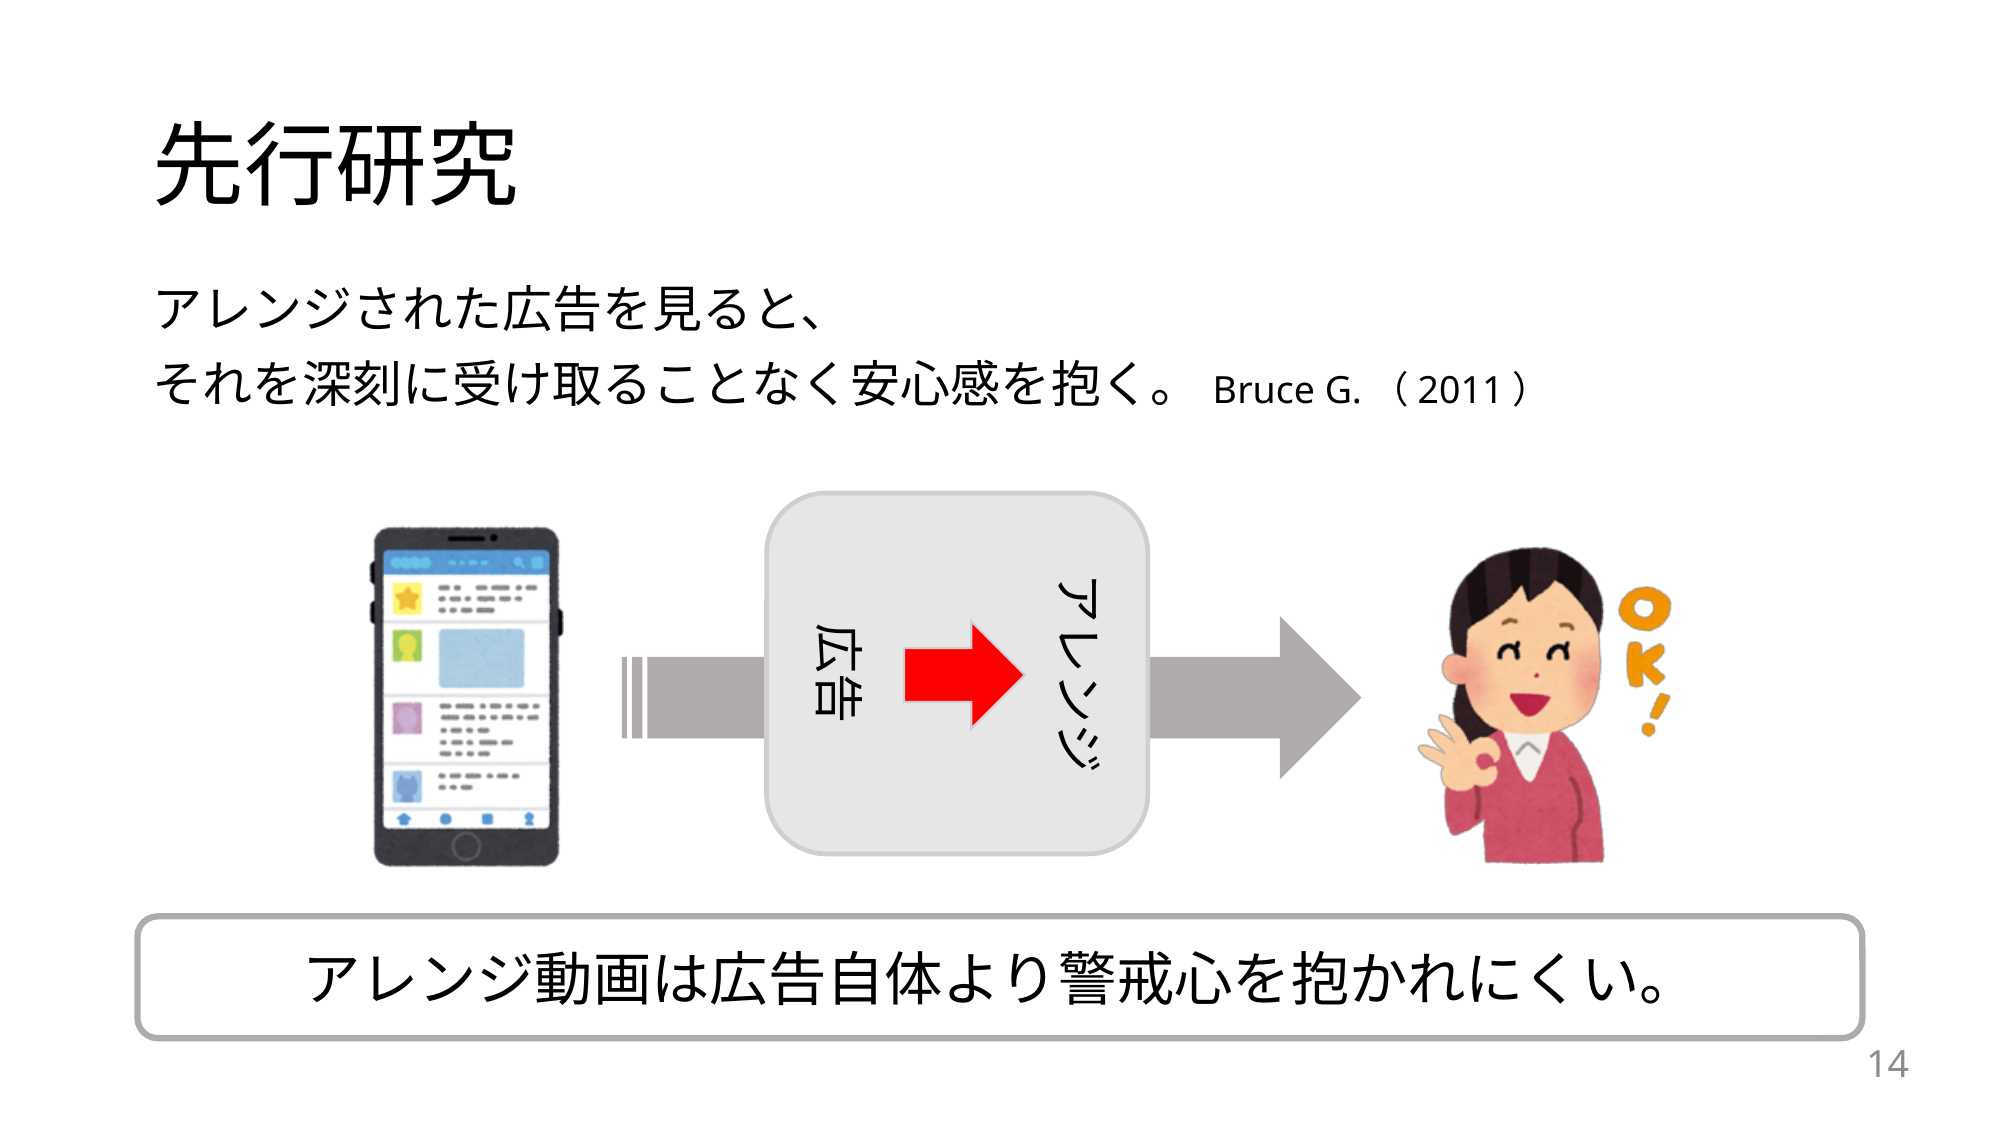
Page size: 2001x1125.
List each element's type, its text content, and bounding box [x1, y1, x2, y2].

text_box Bruce G.（2011） [1197, 358, 1625, 419]
picture [1395, 537, 1705, 875]
text_box [1149, 613, 1363, 782]
picture [345, 520, 589, 875]
title 先行研究 [137, 59, 1863, 277]
text_box [646, 655, 765, 740]
list アレンジされた広告を見ると、 それを深刻に受け取ることなく安心感を抱く。 [137, 277, 1863, 452]
text_box [903, 618, 1027, 732]
text_box [621, 656, 628, 739]
text_box [631, 656, 643, 739]
slide_number 14 [1474, 1035, 1925, 1096]
text_box アレンジ 広告 [765, 491, 1149, 855]
text_box アレンジ動画は広告自体より警戒心を抱かれにくい。 [136, 915, 1864, 1040]
